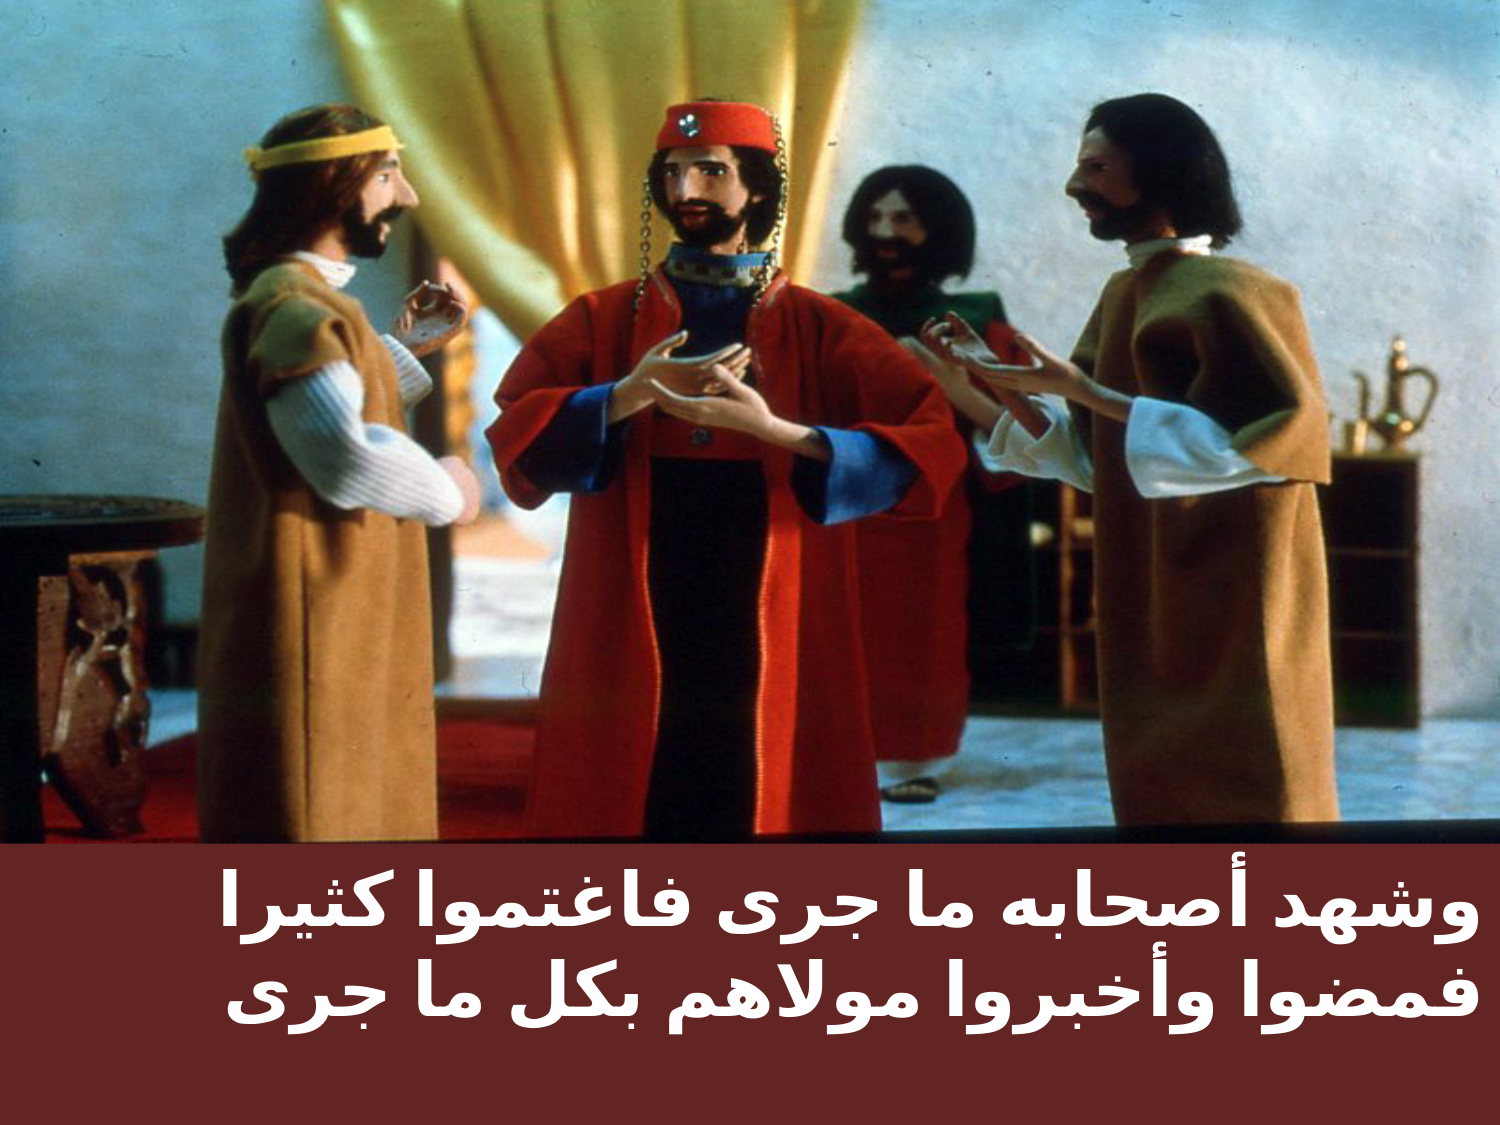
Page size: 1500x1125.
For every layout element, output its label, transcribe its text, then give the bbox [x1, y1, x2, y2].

picture [0, 0, 1500, 844]
text_box وشهد أصحابه ما جرى فاغتموا كثيرا فمضوا وأخبروا مولاهم بكل ما جرى [0, 851, 1500, 1125]
